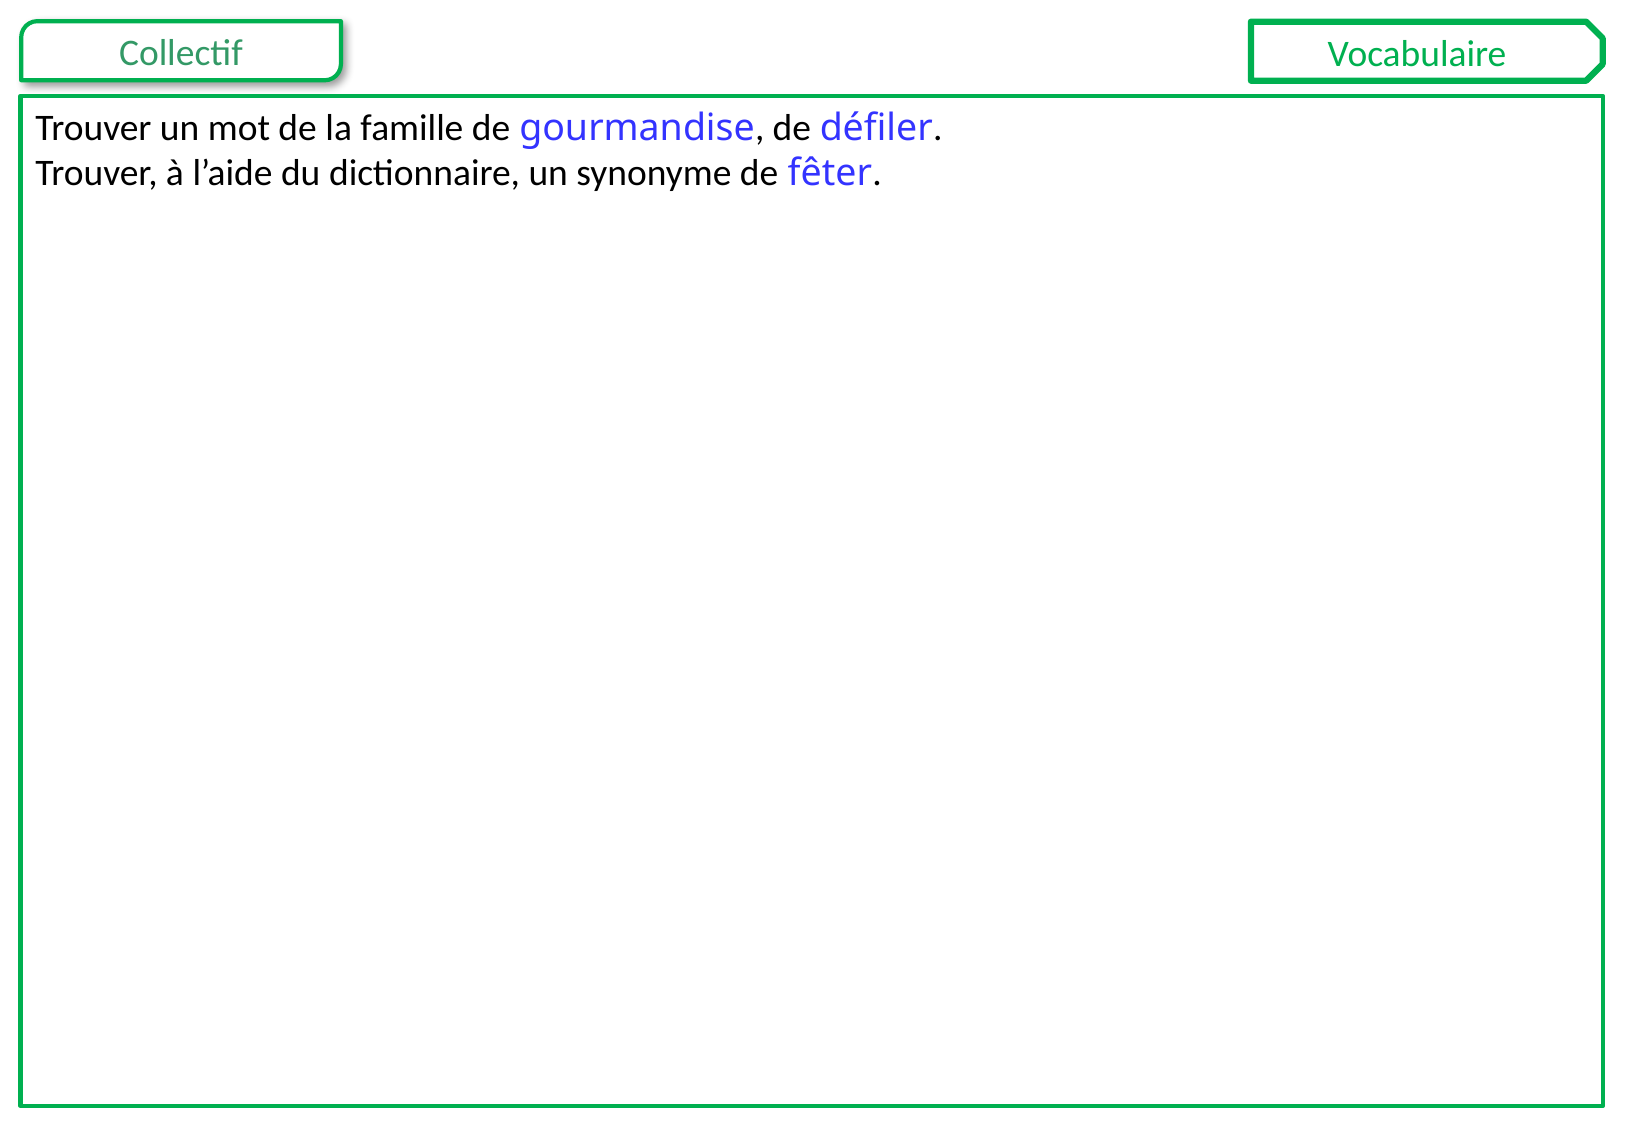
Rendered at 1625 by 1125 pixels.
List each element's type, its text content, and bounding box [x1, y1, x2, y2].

list Trouver un mot de la famille de gourmandise, de défiler. Trouver, à l’aide du dictionnaire, un synonyme de fêter. [18, 94, 1605, 1108]
list Vocabulaire [1250, 21, 1584, 81]
